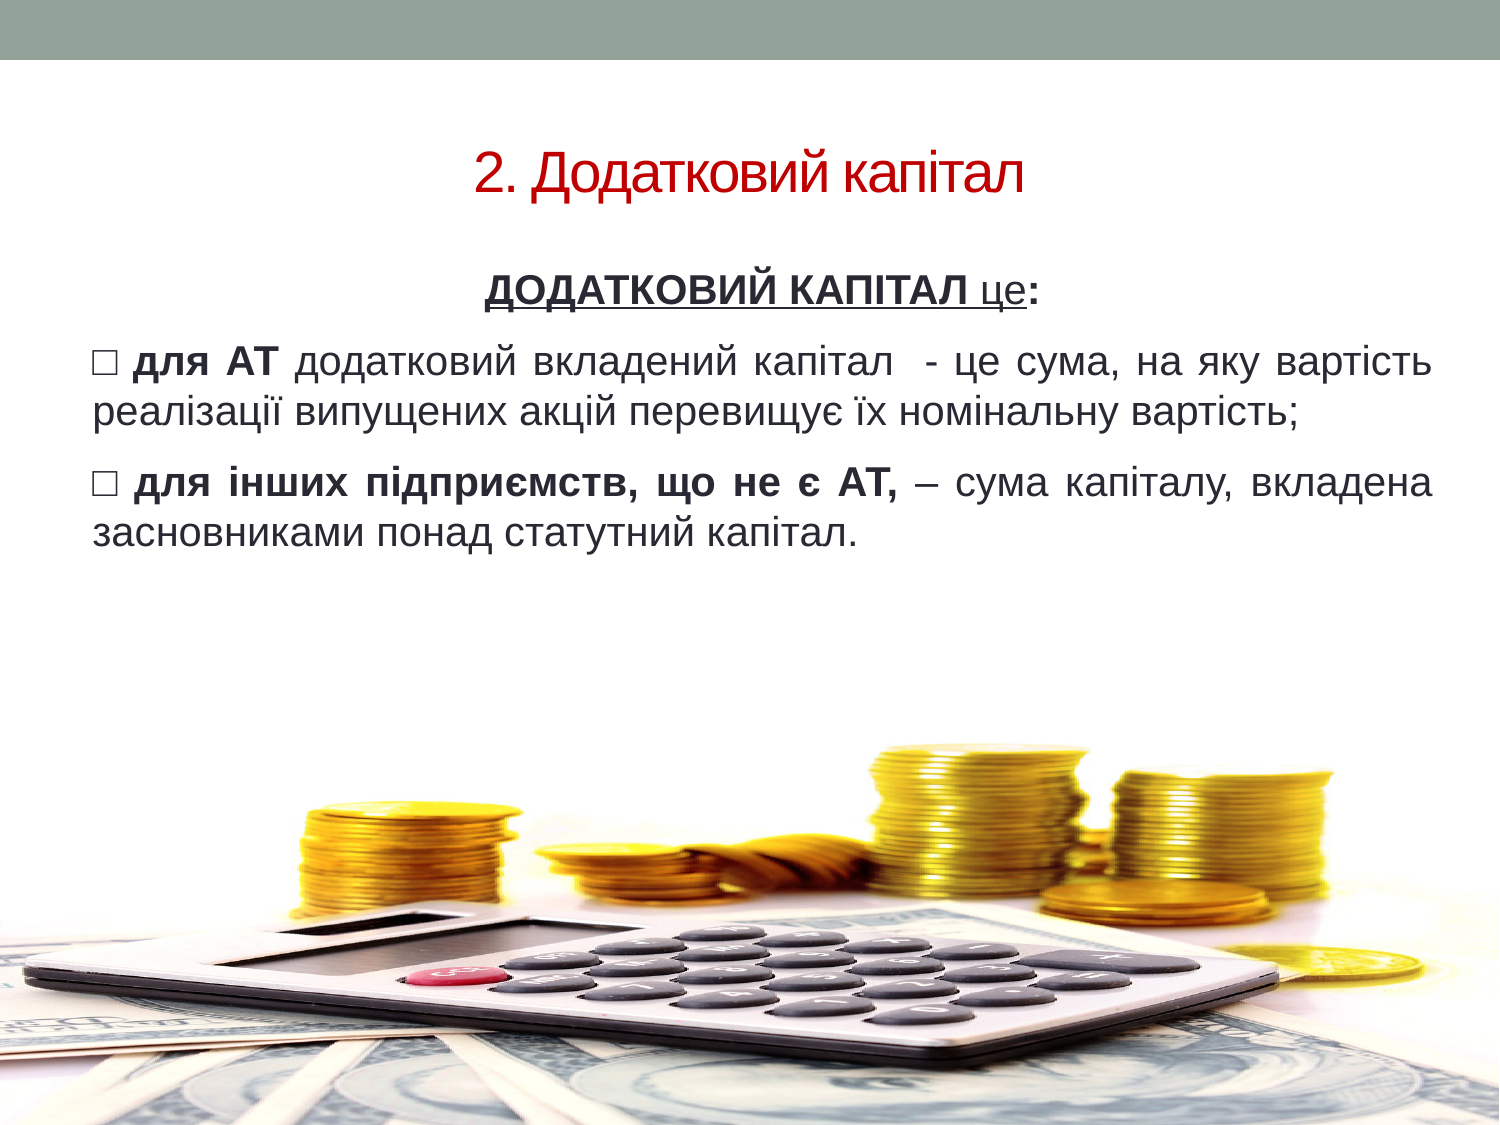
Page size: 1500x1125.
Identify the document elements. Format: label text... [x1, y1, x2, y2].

picture [0, 727, 1500, 1125]
title 2. Додатковий капітал [75, 87, 1425, 250]
text_box ДОДАТКОВИЙ КАПІТАЛ це: □ для АТ додатковий вкладений капітал - це сума, на яку вартість реалізації випущених акцій перевищує їх номінальну вартість; □ для інших підприємств, що не є АТ, – сума капіталу, вкладена засновниками понад статутний капітал. [77, 255, 1448, 562]
